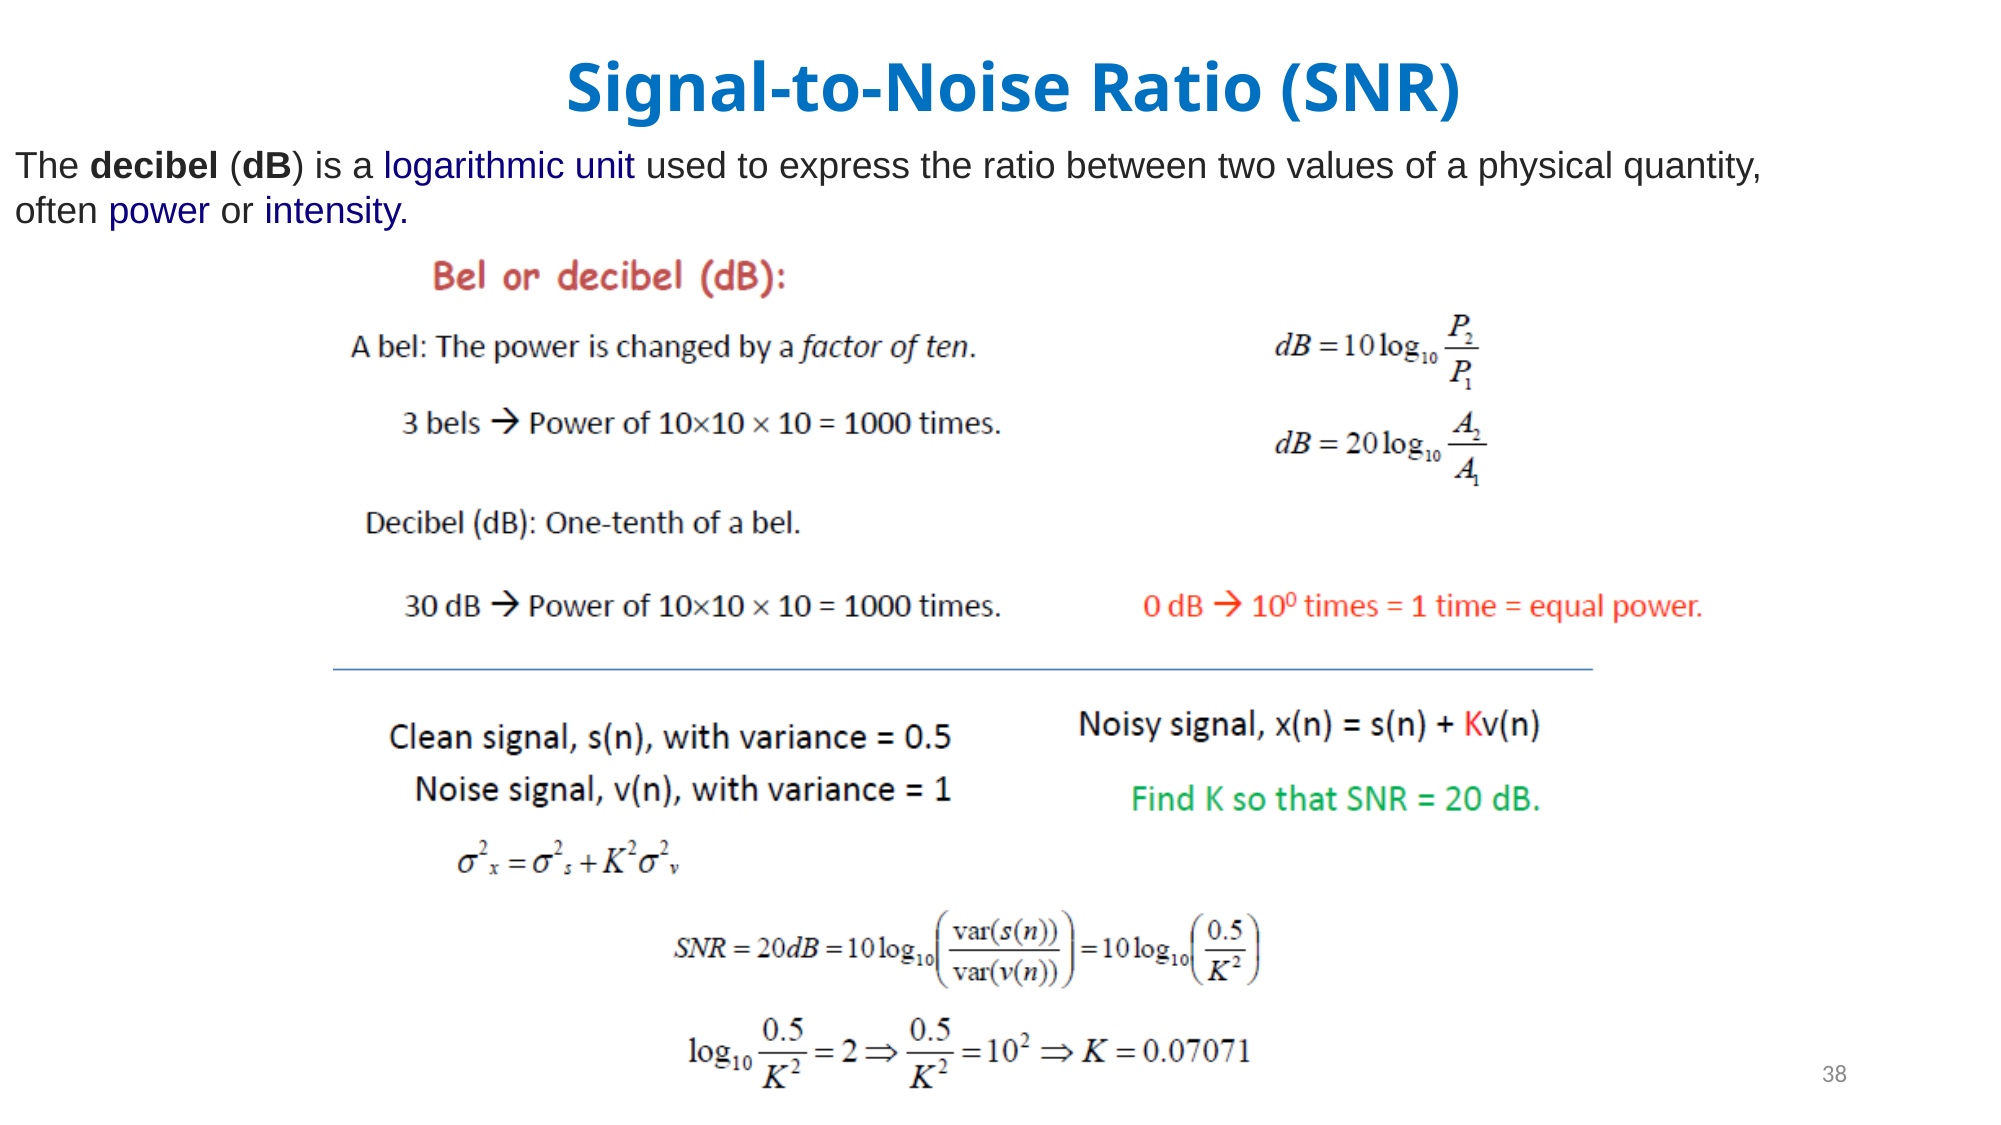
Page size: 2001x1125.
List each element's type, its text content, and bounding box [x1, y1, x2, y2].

slide_number 38 [1714, 1042, 1863, 1103]
text_box The decibel (dB) is a logarithmic unit used to express the ratio between two values of a physical quantity, often power or intensity. [0, 133, 2000, 239]
text_box Signal-to-Noise Ratio (SNR) [552, 37, 1495, 133]
picture [332, 222, 1714, 1103]
